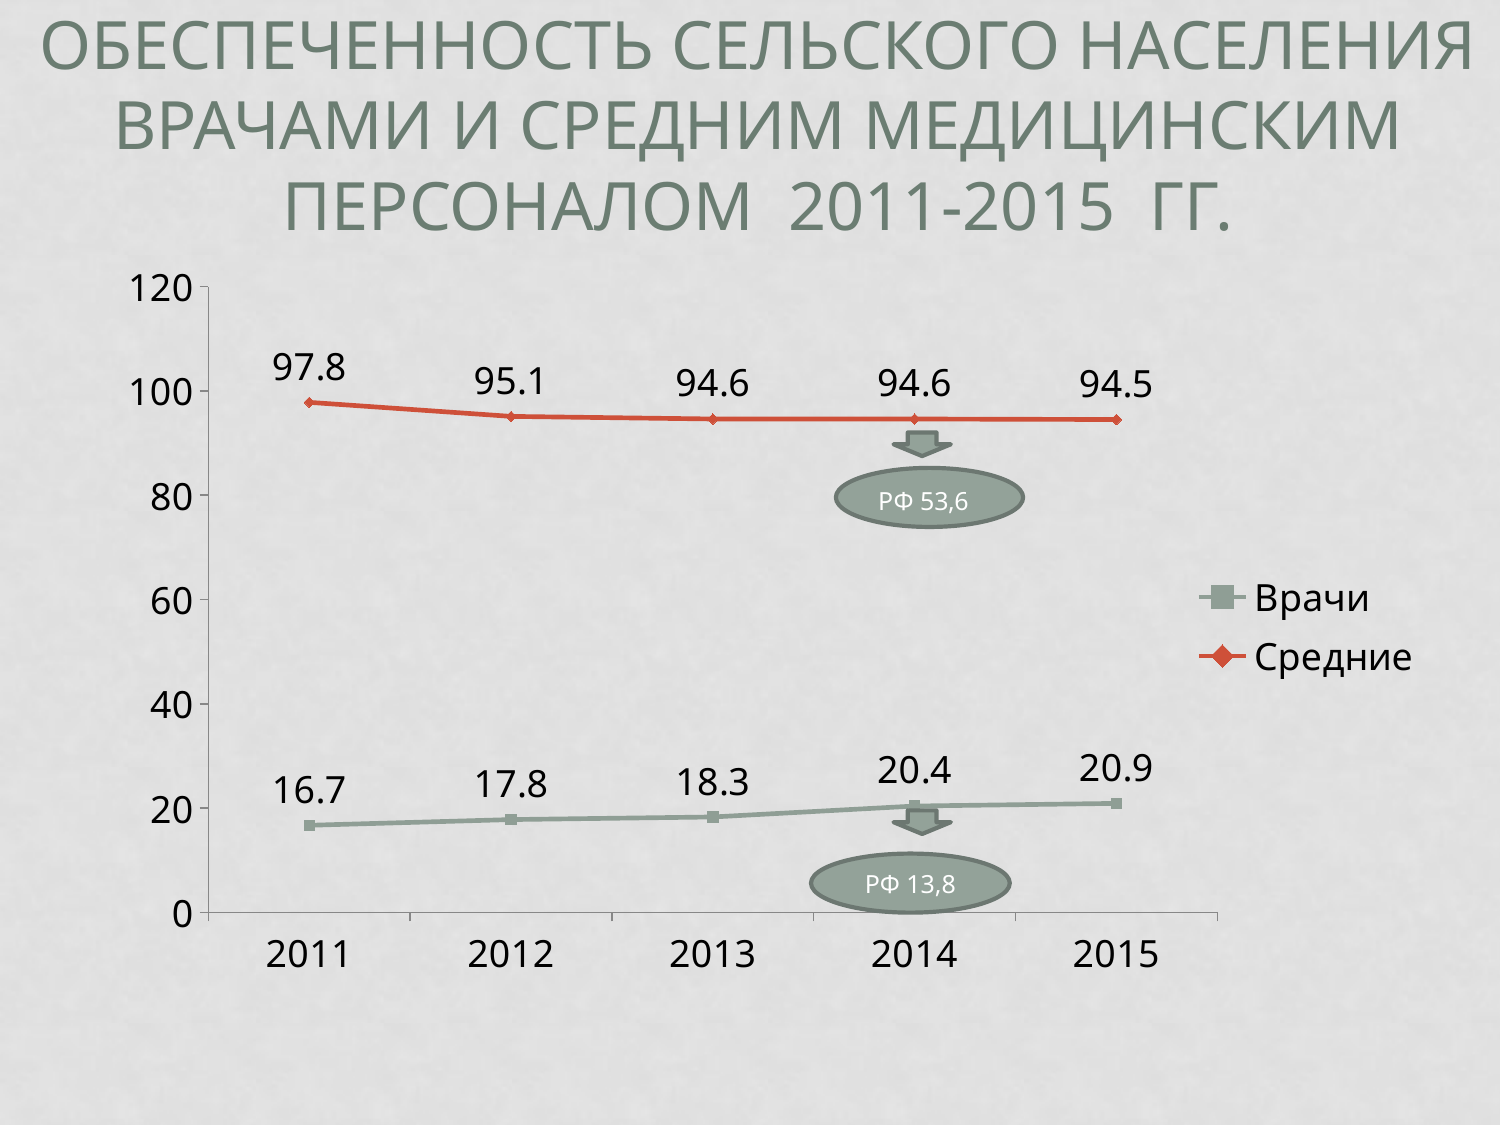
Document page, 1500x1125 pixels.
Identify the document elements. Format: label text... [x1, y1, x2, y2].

chart [88, 255, 1439, 998]
title Обеспеченность сельского населения врачами и средним медицинским персоналом 2011-2015 гг. [17, 54, 1500, 243]
